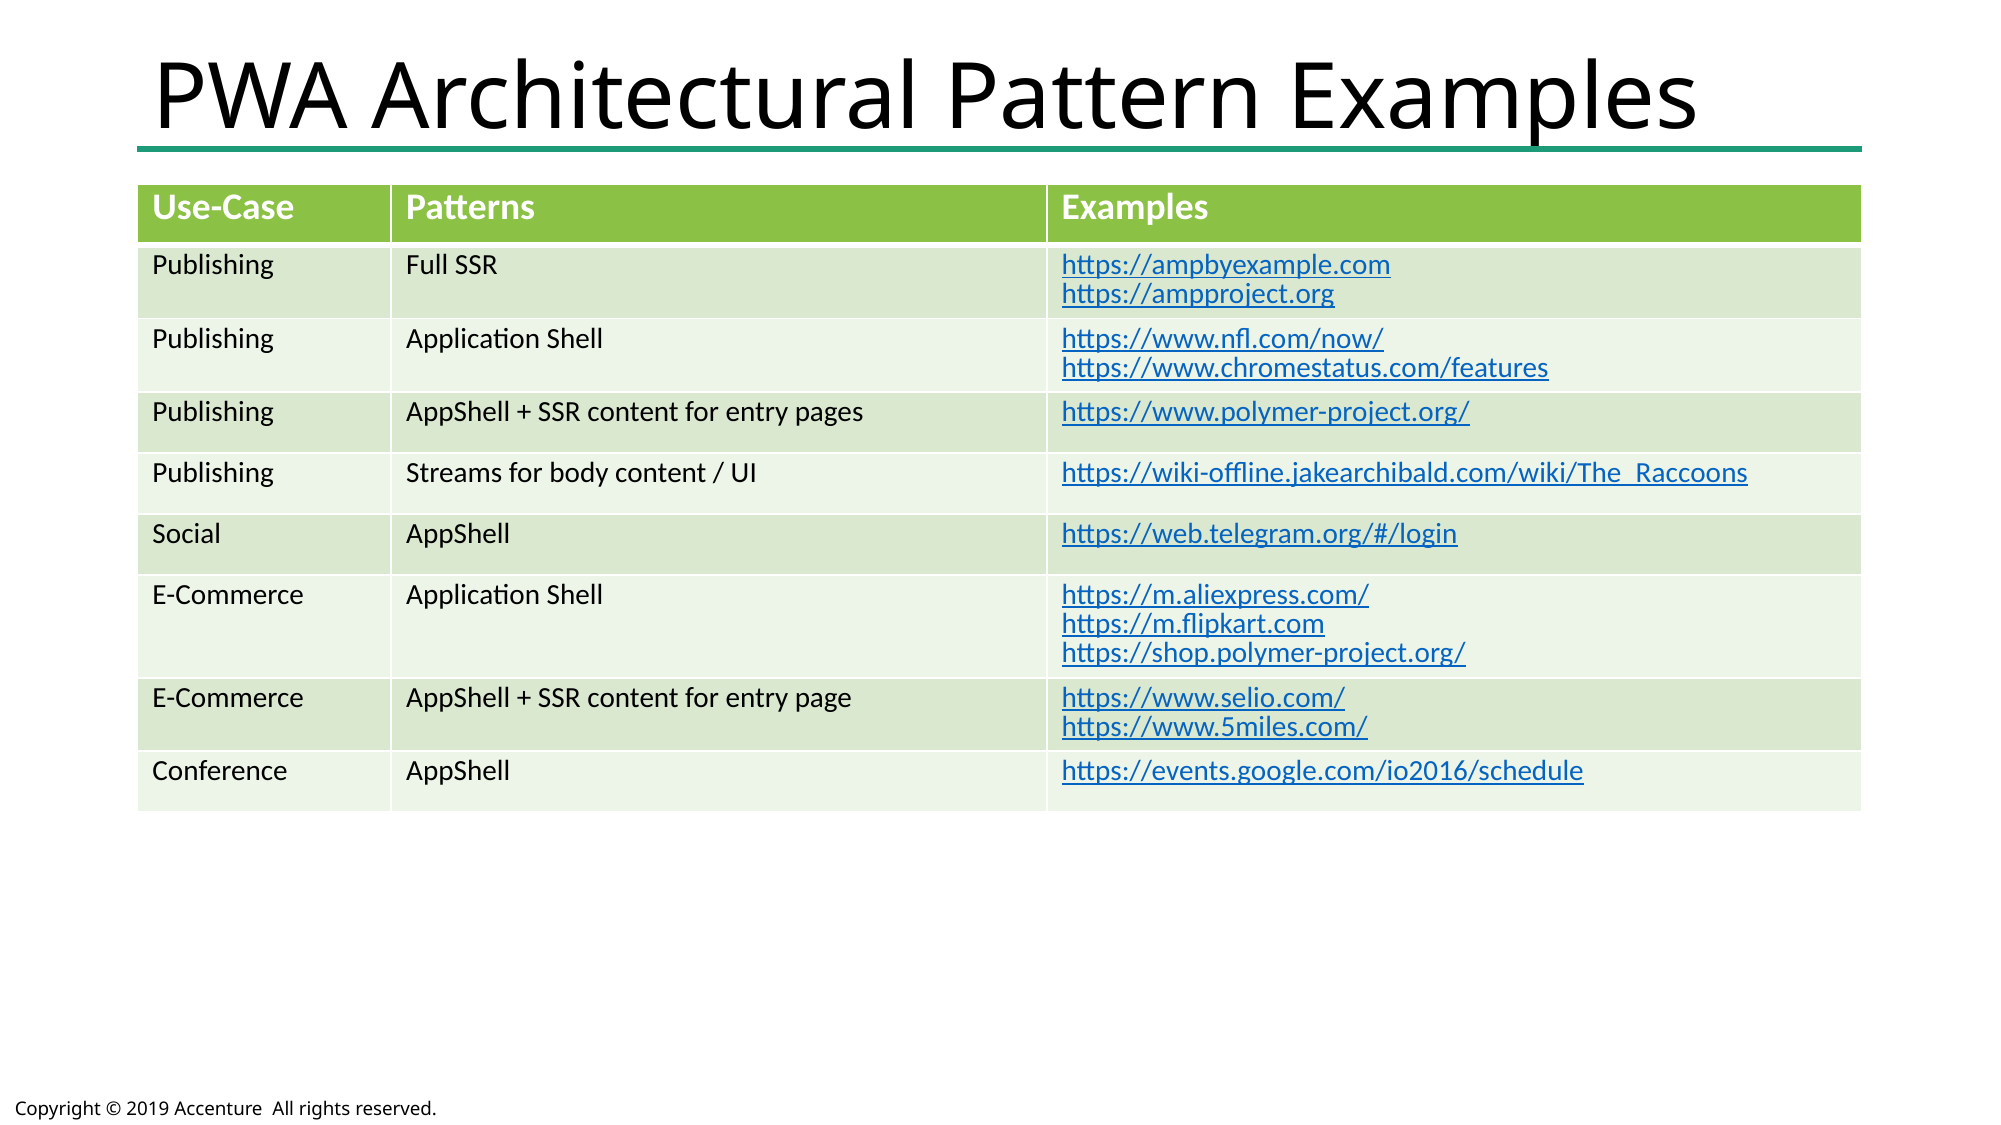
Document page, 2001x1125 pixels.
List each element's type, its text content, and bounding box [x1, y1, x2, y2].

table_cell Publishing [138, 248, 390, 318]
table_cell Application Shell [392, 319, 1046, 391]
table_cell E-Commerce [138, 679, 390, 750]
table_cell Application Shell [392, 576, 1046, 677]
table_cell https://events.google.com/io2016/schedule [1048, 752, 1861, 811]
table_cell https://m.aliexpress.com/ https://m.flipkart.com https://shop.polymer-project.org/ [1048, 576, 1861, 677]
table_header Patterns [392, 185, 1046, 242]
table_cell https://www.nfl.com/now/ https://www.chromestatus.com/features [1048, 319, 1861, 391]
table_cell AppShell + SSR content for entry pages [392, 393, 1046, 452]
title PWA Architectural Pattern Examples [137, 149, 1863, 157]
text_box Copyright © 2019 Accenture All rights reserved. [0, 1088, 473, 1122]
table_header Use-Case [138, 185, 390, 242]
title PWA Architectural Pattern Examples [137, 40, 1863, 148]
table_cell E-Commerce [138, 576, 390, 677]
table_header Examples [1048, 185, 1861, 242]
table_cell Conference [138, 752, 390, 811]
table_cell Full SSR [392, 248, 1046, 318]
table_cell AppShell [392, 515, 1046, 574]
table_cell Publishing [138, 454, 390, 513]
table_cell AppShell [392, 752, 1046, 811]
table_cell https://web.telegram.org/#/login [1048, 515, 1861, 574]
table_cell AppShell + SSR content for entry page [392, 679, 1046, 750]
table_cell Publishing [138, 319, 390, 391]
table_cell https://www.selio.com/ https://www.5miles.com/ [1048, 679, 1861, 750]
table_cell Streams for body content / UI [392, 454, 1046, 513]
table_cell Publishing [138, 393, 390, 452]
table_cell https://ampbyexample.com https://ampproject.org [1048, 248, 1861, 318]
table_cell https://www.polymer-project.org/ [1048, 393, 1861, 452]
table_cell https://wiki-offline.jakearchibald.com/wiki/The_Raccoons [1048, 454, 1861, 513]
table_cell Social [138, 515, 390, 574]
